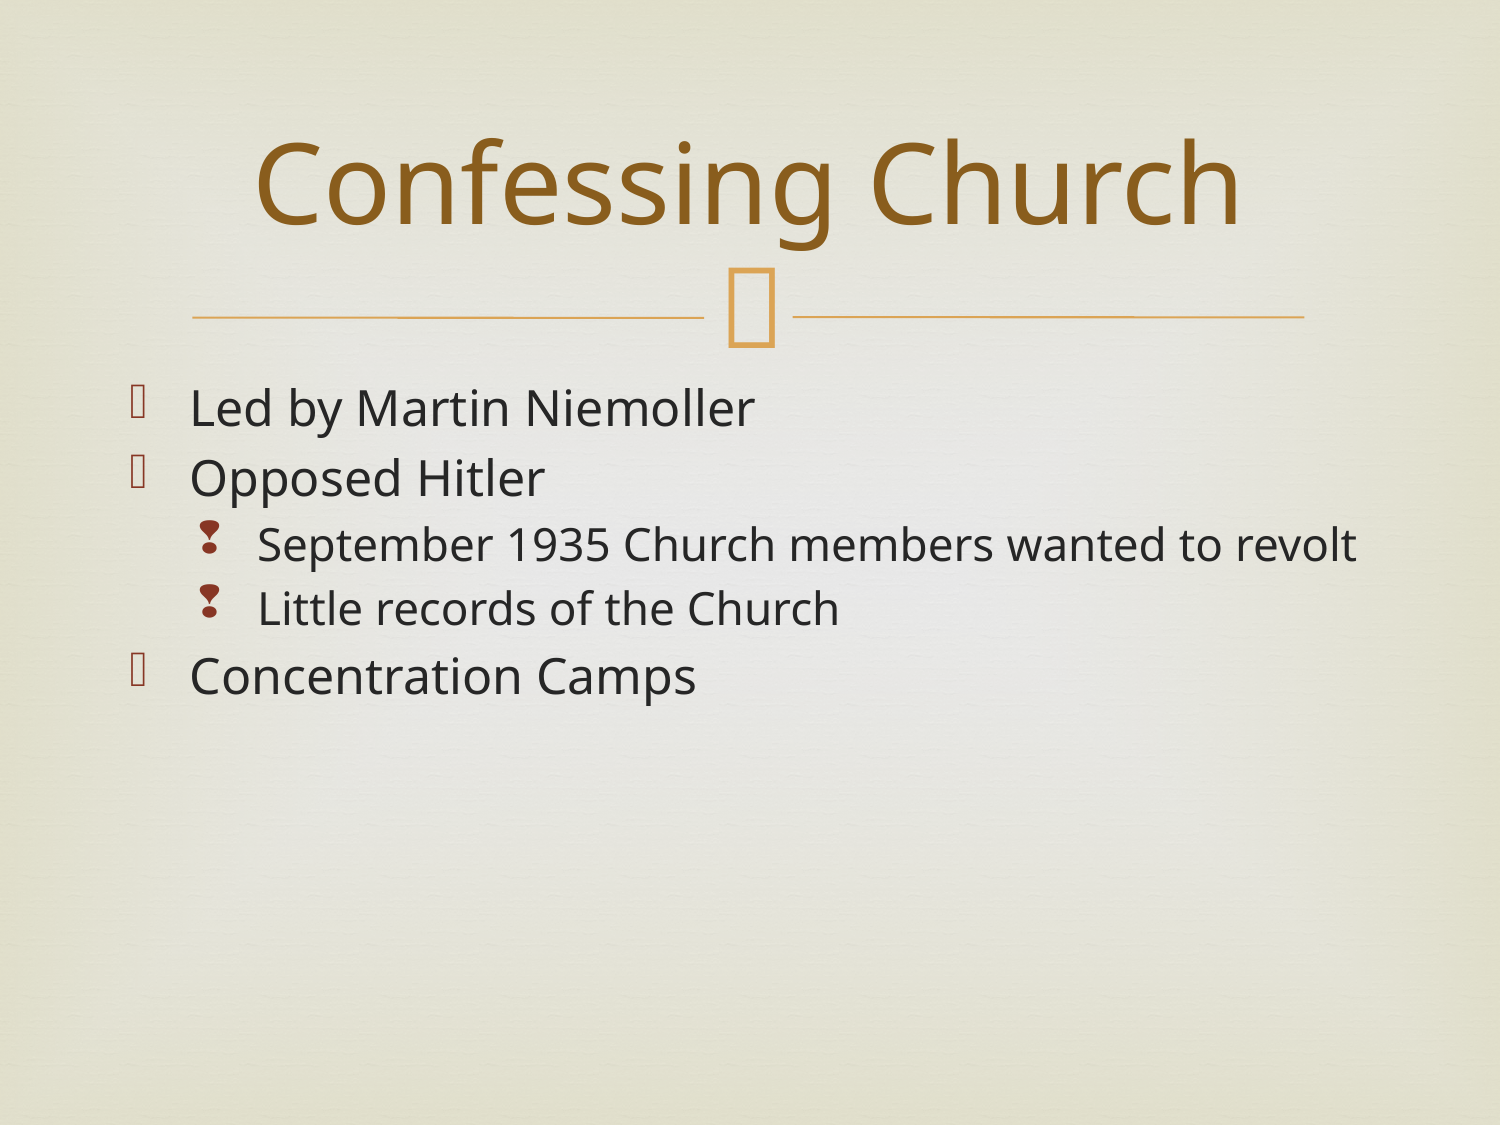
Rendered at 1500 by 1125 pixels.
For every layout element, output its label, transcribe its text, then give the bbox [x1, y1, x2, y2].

list Led by Martin Niemoller Opposed Hitler September 1935 Church members wanted to revolt Little records of the Church Concentration Camps [114, 368, 1386, 1005]
title Confessing Church [112, 93, 1386, 267]
